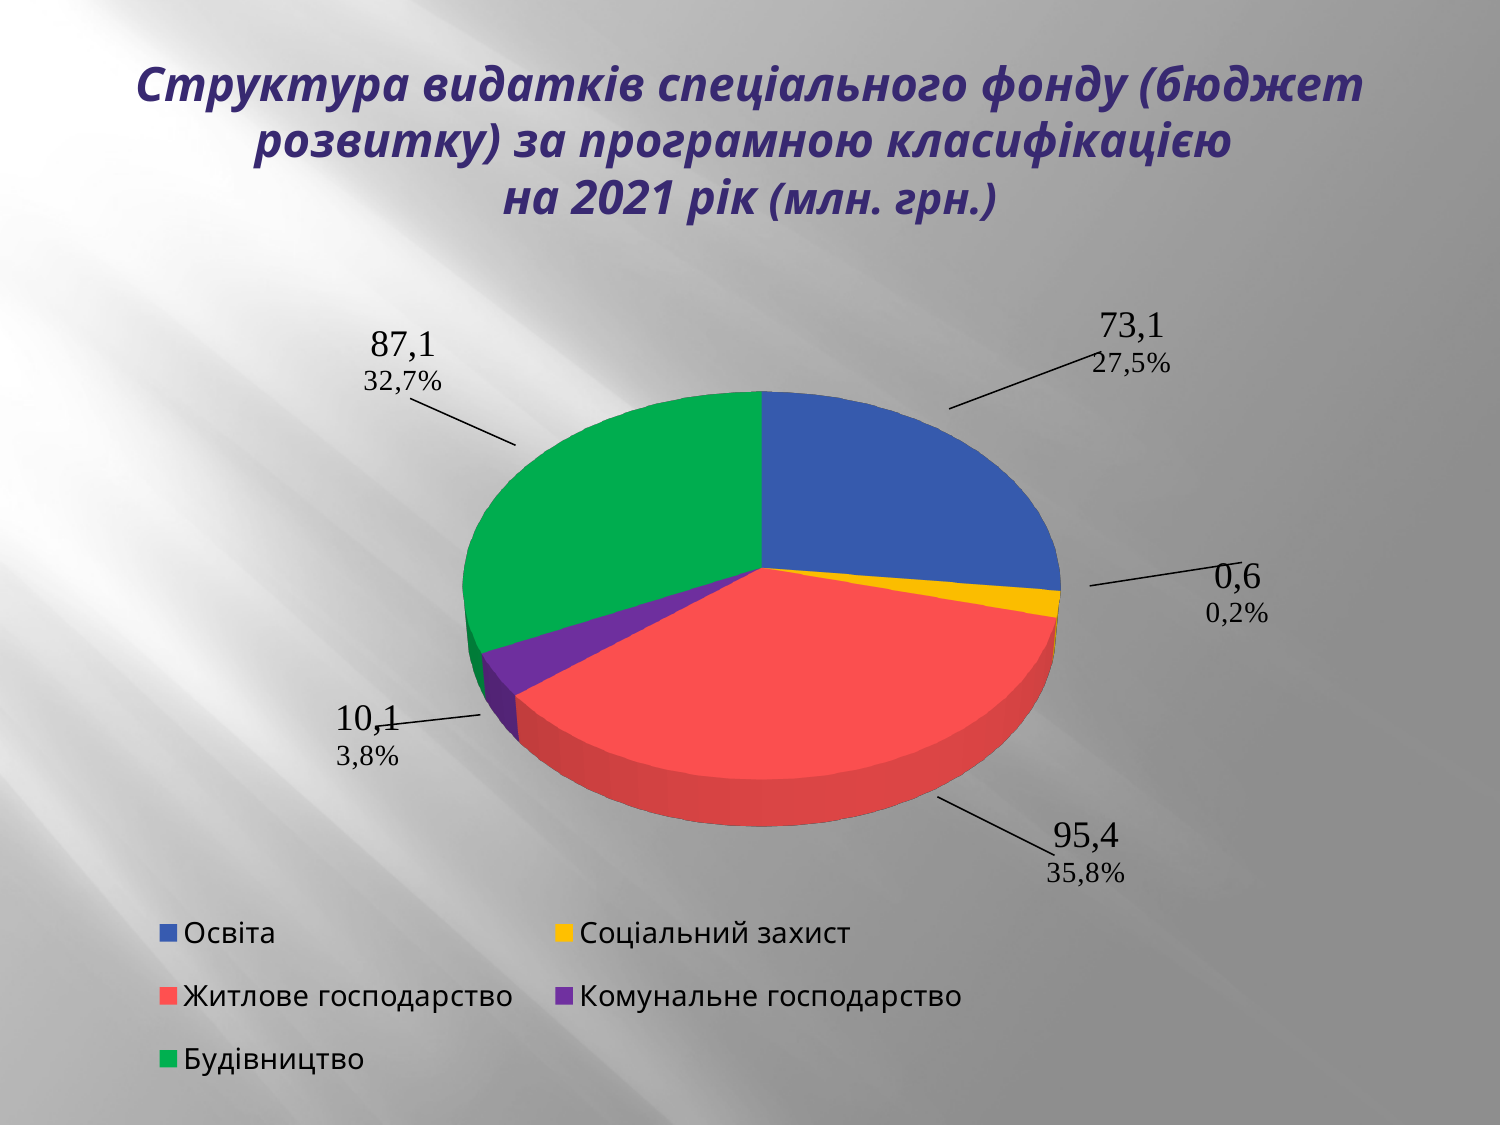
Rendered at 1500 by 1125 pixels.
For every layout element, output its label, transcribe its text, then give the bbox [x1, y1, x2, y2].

chart [93, 234, 1419, 1102]
title Структура видатків спеціального фонду (бюджет розвитку) за програмною класифікацією на 2021 рік (млн. грн.) [75, 45, 1425, 233]
